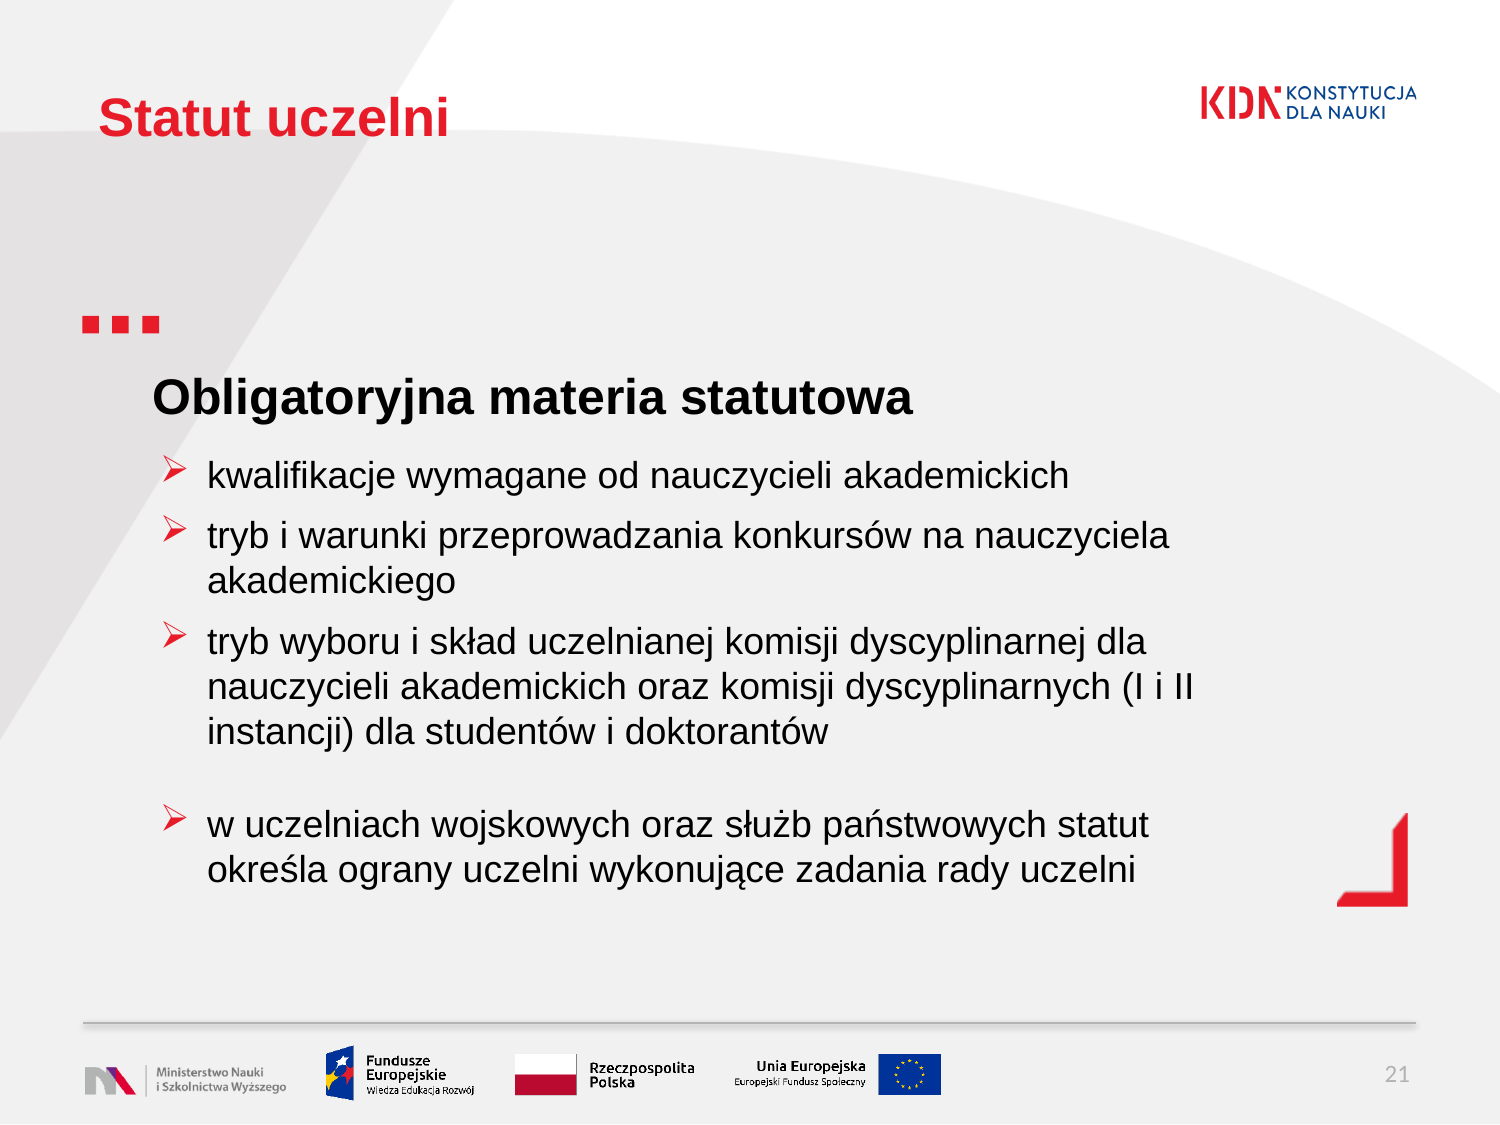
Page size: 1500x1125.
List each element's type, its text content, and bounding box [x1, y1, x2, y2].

title Statut uczelni [83, 74, 1170, 143]
list kwalifikacje wymagane od nauczycieli akademickich tryb i warunki przeprowadzania konkursów na nauczyciela akademickiego tryb wyboru i skład uczelnianej komisji dyscyplinarnej dla nauczycieli akademickich oraz komisji dyscyplinarnych (I i II instancji) dla studentów i doktorantów w uczelniach wojskowych oraz służb państwowych statut określa ograny uczelni wykonujące zadania rady uczelni [145, 443, 1251, 921]
picture [0, 0, 1500, 1125]
slide_number 21 [1074, 1042, 1425, 1103]
text_box Obligatoryjna materia statutowa [137, 357, 1259, 433]
